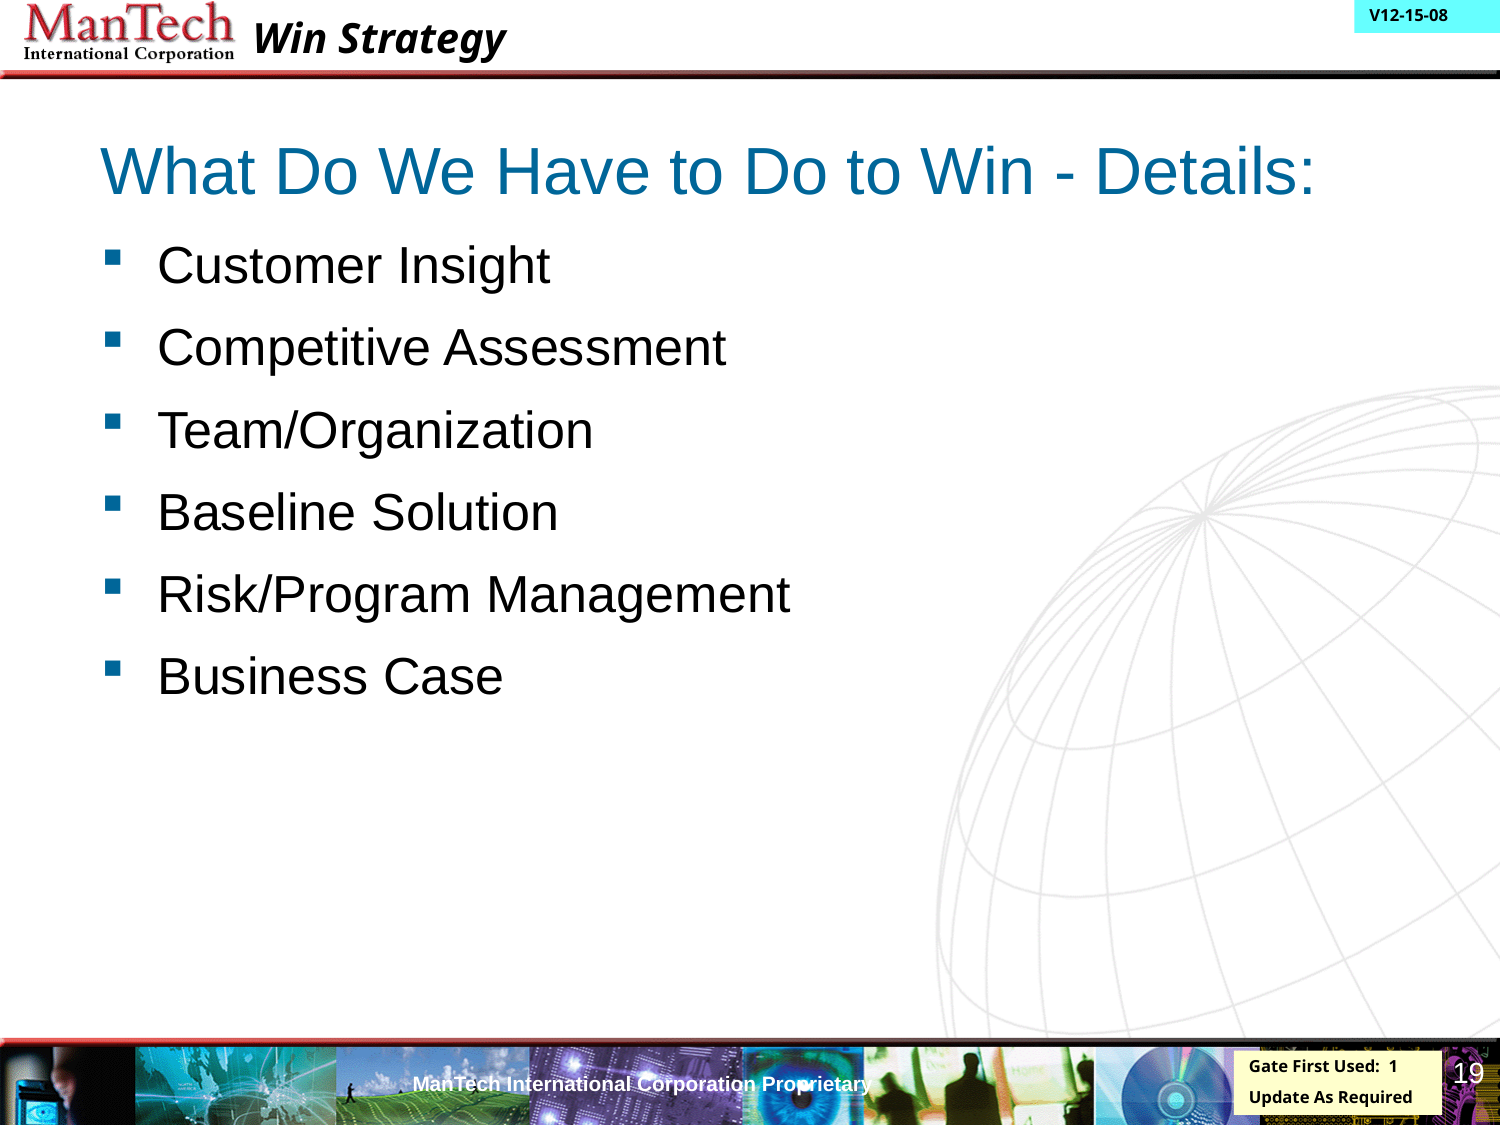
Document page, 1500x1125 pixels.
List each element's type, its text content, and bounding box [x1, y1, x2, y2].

text_box Gate First Used: 1 Update As Required [1233, 1050, 1443, 1115]
slide_number 19 [1149, 1046, 1500, 1125]
title Win Strategy [237, 4, 1500, 70]
list What Do We Have to Do to Win - Details: Customer Insight Competitive Assessment Team/Organization Baseline Solution Risk/Program Management Business Case [85, 129, 1362, 781]
